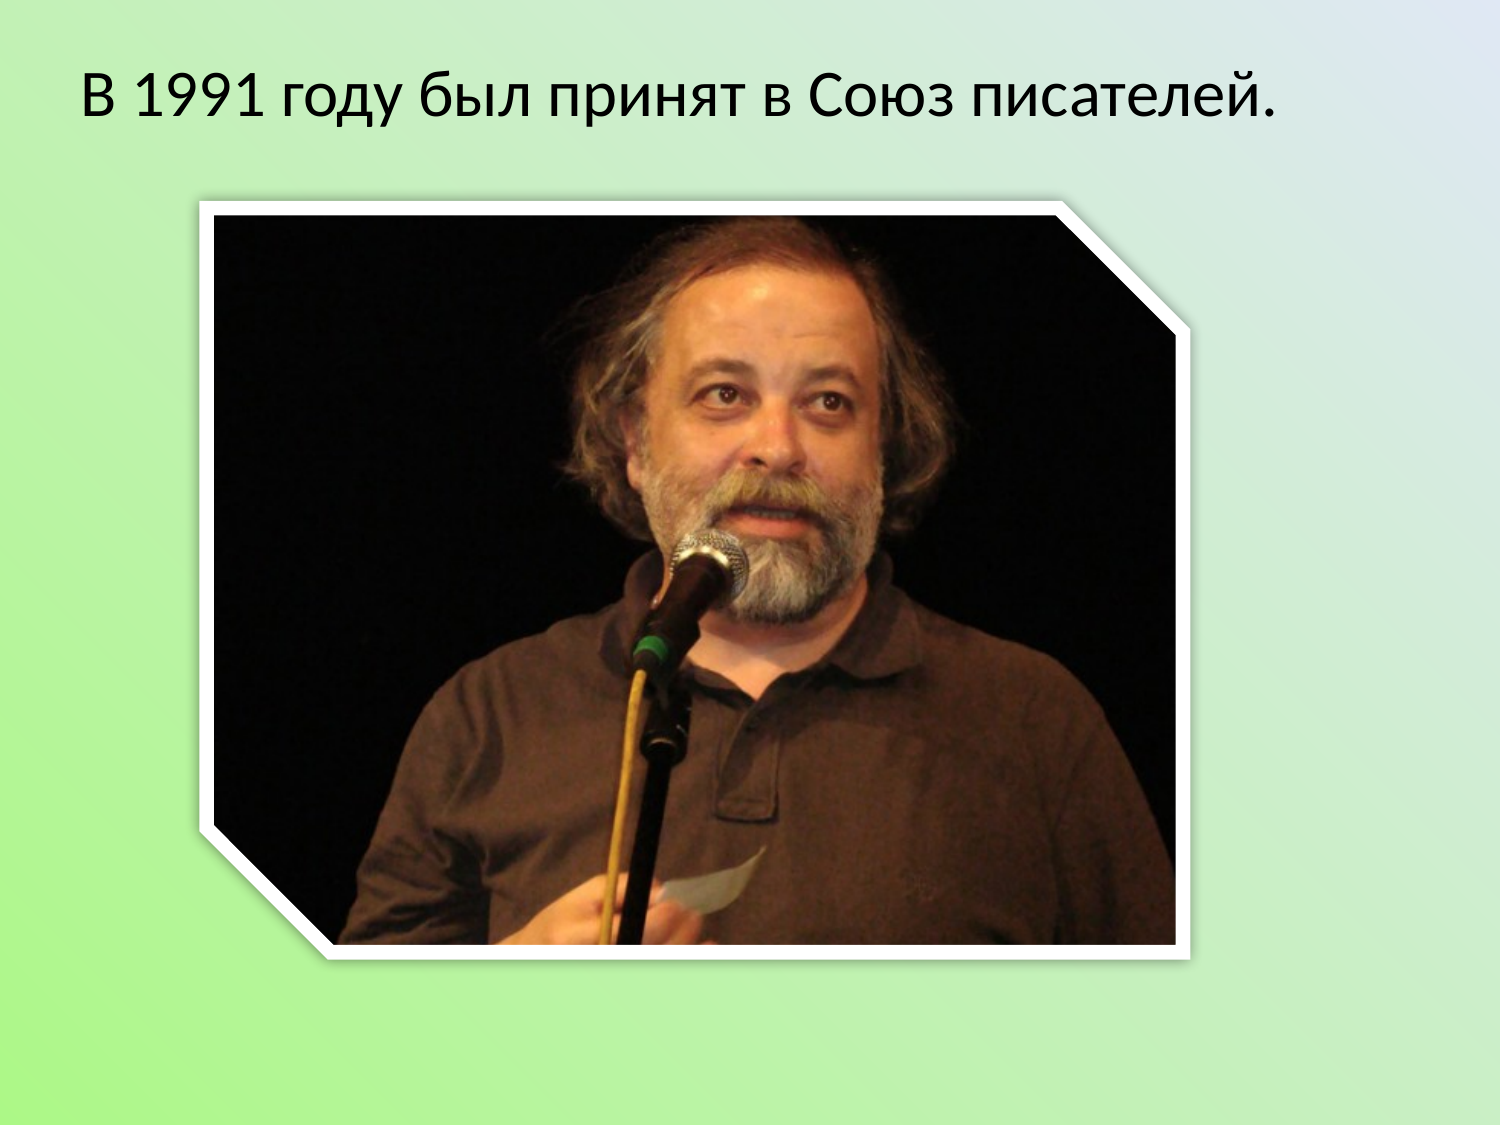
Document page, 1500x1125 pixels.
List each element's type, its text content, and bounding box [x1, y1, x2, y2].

picture [206, 207, 1184, 953]
list В 1991 году был принят в Союз писателей. [64, 42, 1415, 197]
